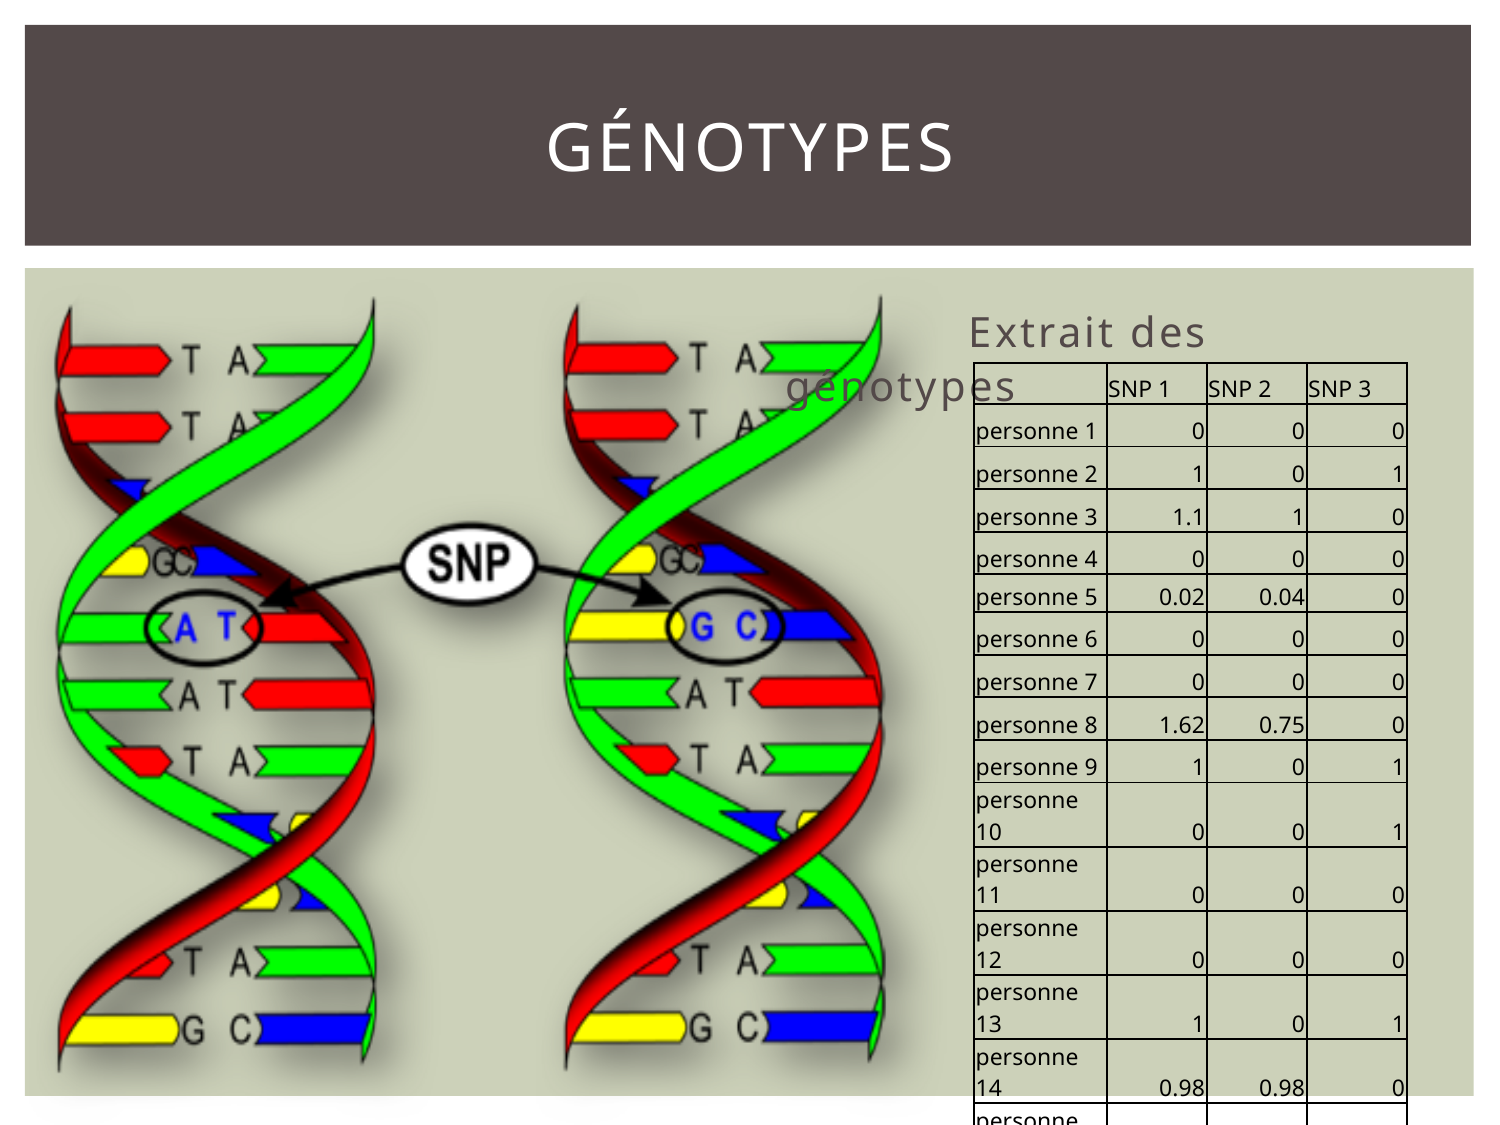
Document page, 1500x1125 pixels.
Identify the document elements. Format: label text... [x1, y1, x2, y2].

table_cell 0 [1208, 783, 1306, 846]
table_cell 0 [1308, 656, 1406, 696]
table_cell 0 [1308, 1040, 1406, 1102]
table_cell 0.98 [1208, 1040, 1306, 1102]
table_cell 0 [1208, 848, 1306, 910]
table_cell 1 [1108, 447, 1206, 488]
table_cell 0.02 [1108, 575, 1206, 611]
table_cell 1 [1308, 783, 1406, 846]
table_header [975, 364, 1106, 403]
table_cell personne 4 [975, 533, 1106, 573]
list Extrait des génotypes [887, 281, 1425, 1005]
table_cell 0 [1308, 1104, 1406, 1125]
table_cell personne 12 [975, 912, 1106, 974]
table_cell 0 [1208, 405, 1306, 446]
table_cell personne 15 [975, 1104, 1106, 1125]
table_header SNP 1 [1108, 364, 1206, 403]
table_cell 0 [1308, 613, 1406, 654]
table_cell 0 [1208, 976, 1306, 1038]
table_cell 1 [1308, 976, 1406, 1038]
table_cell 0 [1208, 912, 1306, 974]
table_cell personne 3 [975, 490, 1106, 531]
table_cell personne 6 [975, 613, 1106, 654]
table_cell 0 [1108, 912, 1206, 974]
table_cell personne 13 [975, 976, 1106, 1038]
table_cell personne 7 [975, 656, 1106, 696]
table_cell 0 [1108, 1104, 1206, 1125]
table_cell 0 [1308, 575, 1406, 611]
table_cell 0 [1208, 533, 1306, 573]
table_cell 1.1 [1108, 490, 1206, 531]
table_cell 0 [1208, 1104, 1306, 1125]
title Génotypes [62, 58, 1438, 232]
table_cell 1 [1308, 447, 1406, 488]
table_cell 0 [1208, 613, 1306, 654]
table_cell personne 10 [975, 783, 1106, 846]
picture [49, 282, 889, 1082]
table_cell 0 [1208, 656, 1306, 696]
table_cell personne 14 [975, 1040, 1106, 1102]
table_cell 0 [1208, 741, 1306, 782]
table_cell personne 9 [975, 741, 1106, 782]
table_header SNP 2 [1208, 364, 1306, 403]
table_cell 0.98 [1108, 1040, 1206, 1102]
table_cell 1 [1108, 976, 1206, 1038]
table_cell 0 [1108, 613, 1206, 654]
table_cell personne 2 [975, 447, 1106, 488]
table_cell 0 [1108, 405, 1206, 446]
table_cell personne 8 [975, 698, 1106, 739]
table_cell 0.04 [1208, 575, 1306, 611]
table_cell 1 [1108, 741, 1206, 782]
table_cell 1 [1208, 490, 1306, 531]
table_cell 0 [1308, 405, 1406, 446]
table_cell 1.62 [1108, 698, 1206, 739]
table_cell 0 [1308, 698, 1406, 739]
table_cell 0 [1308, 490, 1406, 531]
table_cell 0 [1108, 656, 1206, 696]
table_cell personne 11 [975, 848, 1106, 910]
table_cell 0 [1108, 533, 1206, 573]
table_cell 0 [1108, 783, 1206, 846]
table_cell 0.75 [1208, 698, 1306, 739]
table_cell personne 5 [975, 575, 1106, 611]
table_header SNP 3 [1308, 364, 1406, 403]
table_cell personne 1 [975, 405, 1106, 446]
table_cell 0 [1108, 848, 1206, 910]
table_cell 1 [1308, 741, 1406, 782]
table_cell 0 [1308, 533, 1406, 573]
table_cell 0 [1308, 912, 1406, 974]
table_cell 0 [1208, 447, 1306, 488]
table_cell 0 [1308, 848, 1406, 910]
